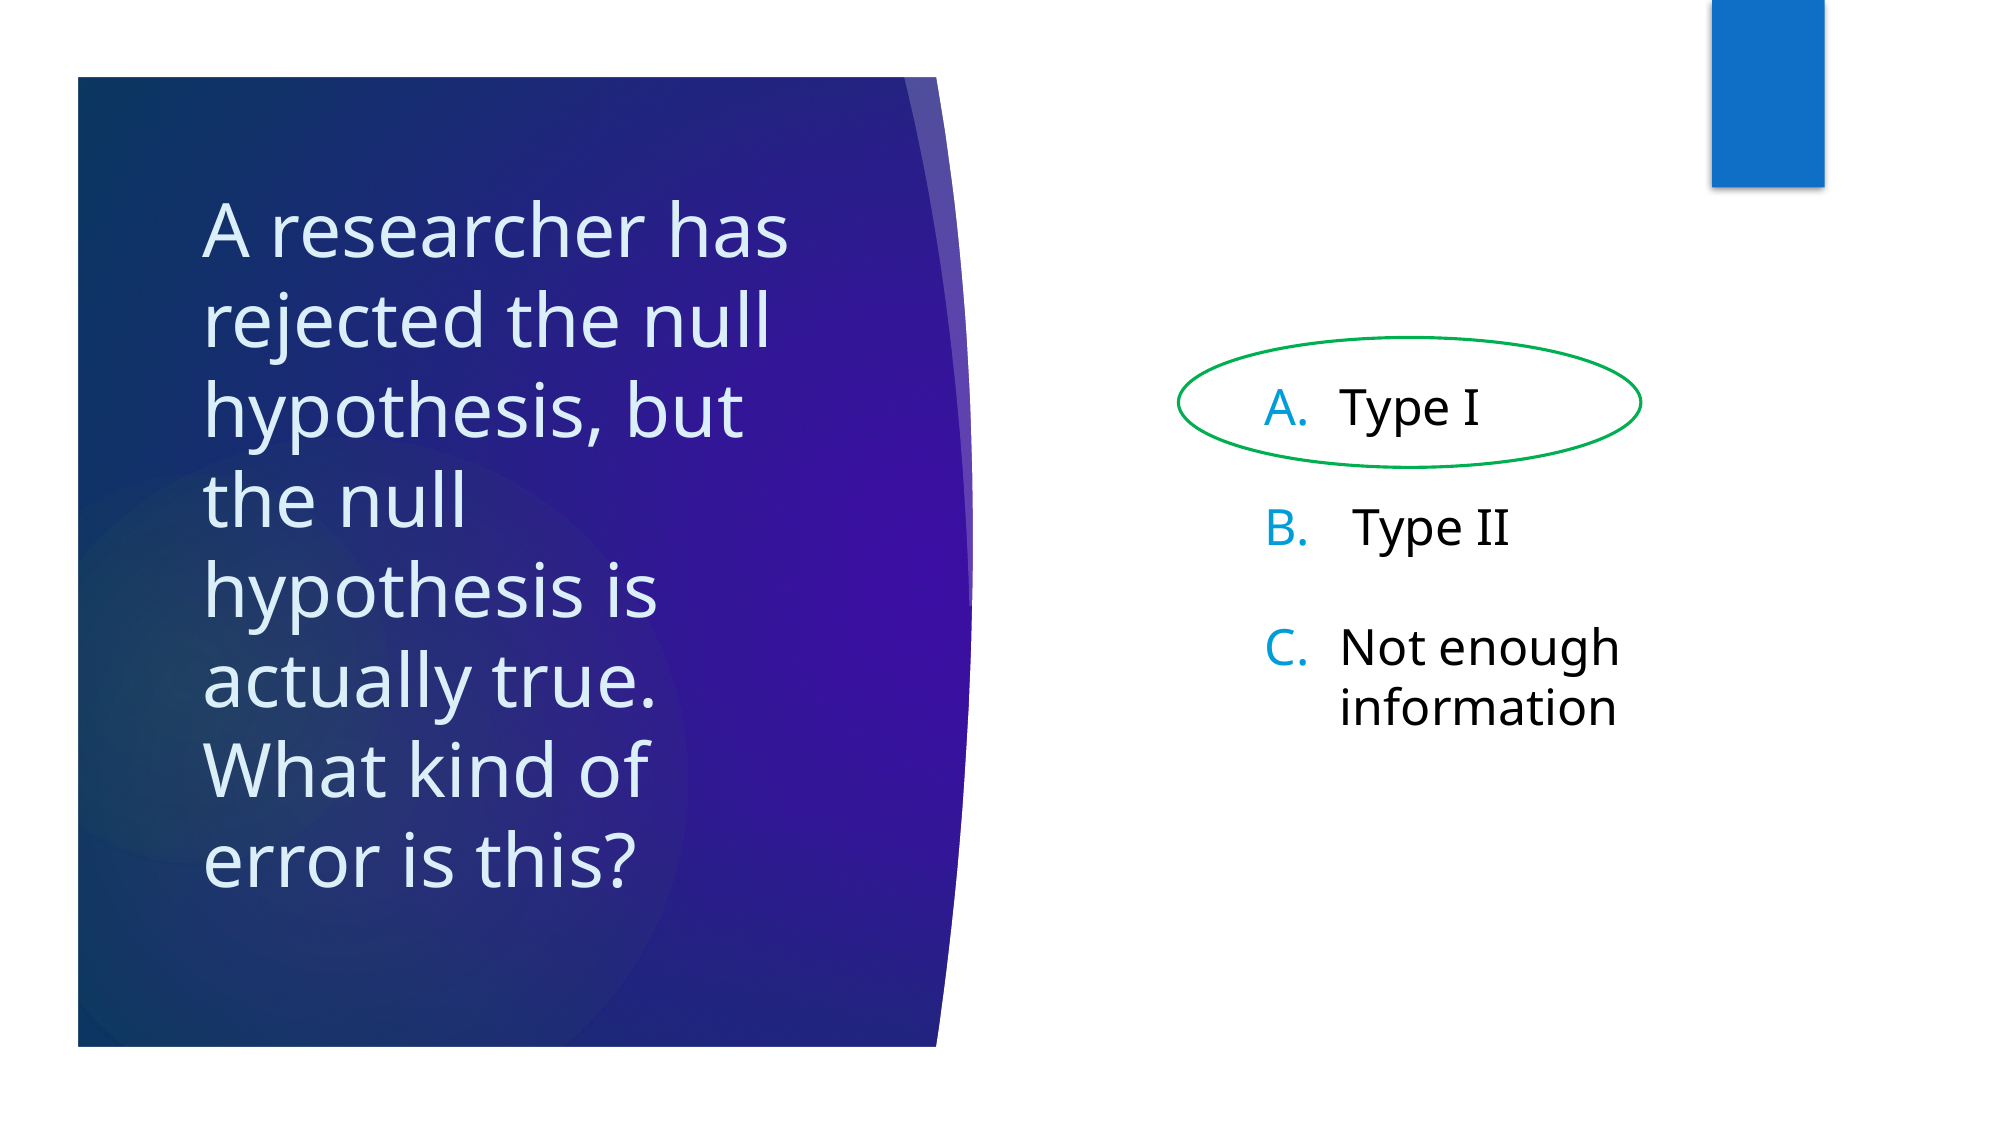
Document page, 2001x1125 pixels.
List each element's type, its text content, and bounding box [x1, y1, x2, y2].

title A researcher has rejected the null hypothesis, but the null hypothesis is actually true. What kind of error is this? [187, 200, 822, 910]
text_box Type I Type II Not enough information [1249, 368, 1713, 743]
text_box [1176, 335, 1610, 451]
